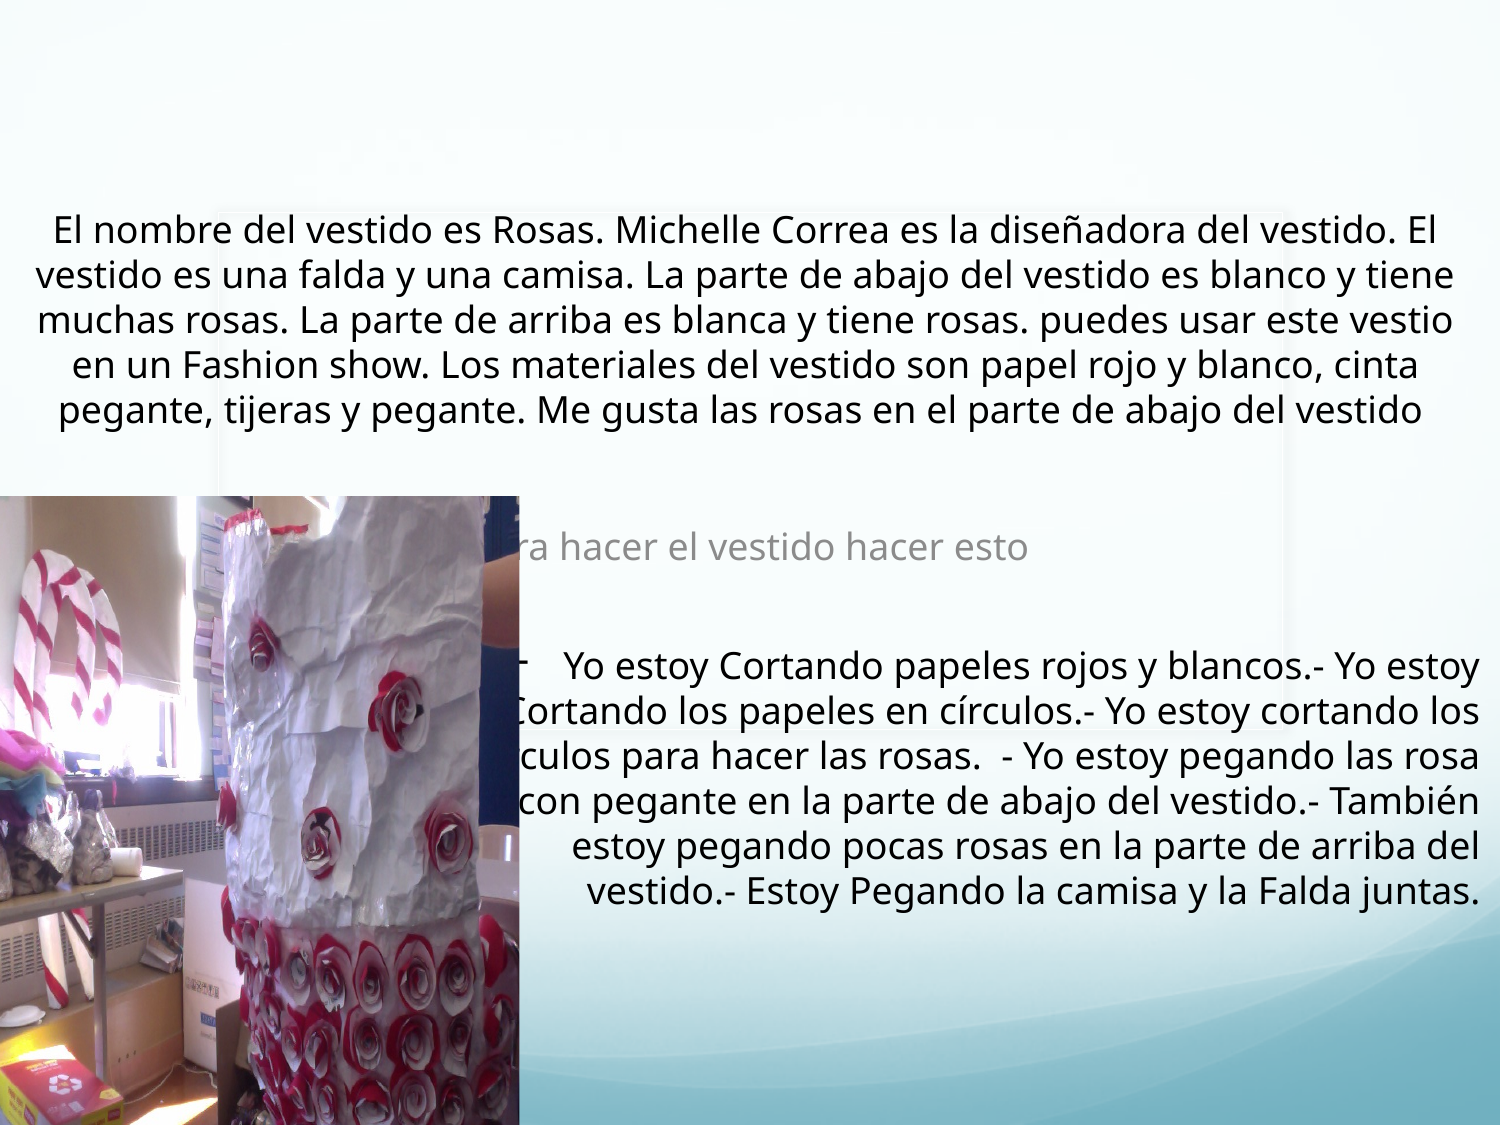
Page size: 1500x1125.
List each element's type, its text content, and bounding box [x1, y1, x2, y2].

text_box El nombre del vestido es Rosas. Michelle Correa es la diseñadora del vestido. El vestido es una falda y una camisa. La parte de abajo del vestido es blanco y tiene muchas rosas. La parte de arriba es blanca y tiene rosas. puedes usar este vestio en un Fashion show. Los materiales del vestido son papel rojo y blanco, cinta pegante, tijeras y pegante. Me gusta las rosas en el parte de abajo del vestido [0, 199, 1496, 439]
subtitle Para hacer el vestido hacer esto [536, 514, 1275, 634]
picture [0, 496, 520, 1125]
text_box Yo estoy Cortando papeles rojos y blancos. - Yo estoy Cortando los papeles en círculos. - Yo estoy cortando los círculos para hacer las rosas. - Yo estoy pegando las rosa con pegante en la parte de abajo del vestido. - También estoy pegando pocas rosas en la parte de arriba del vestido. - Estoy Pegando la camisa y la Falda juntas. [536, 634, 1496, 1010]
